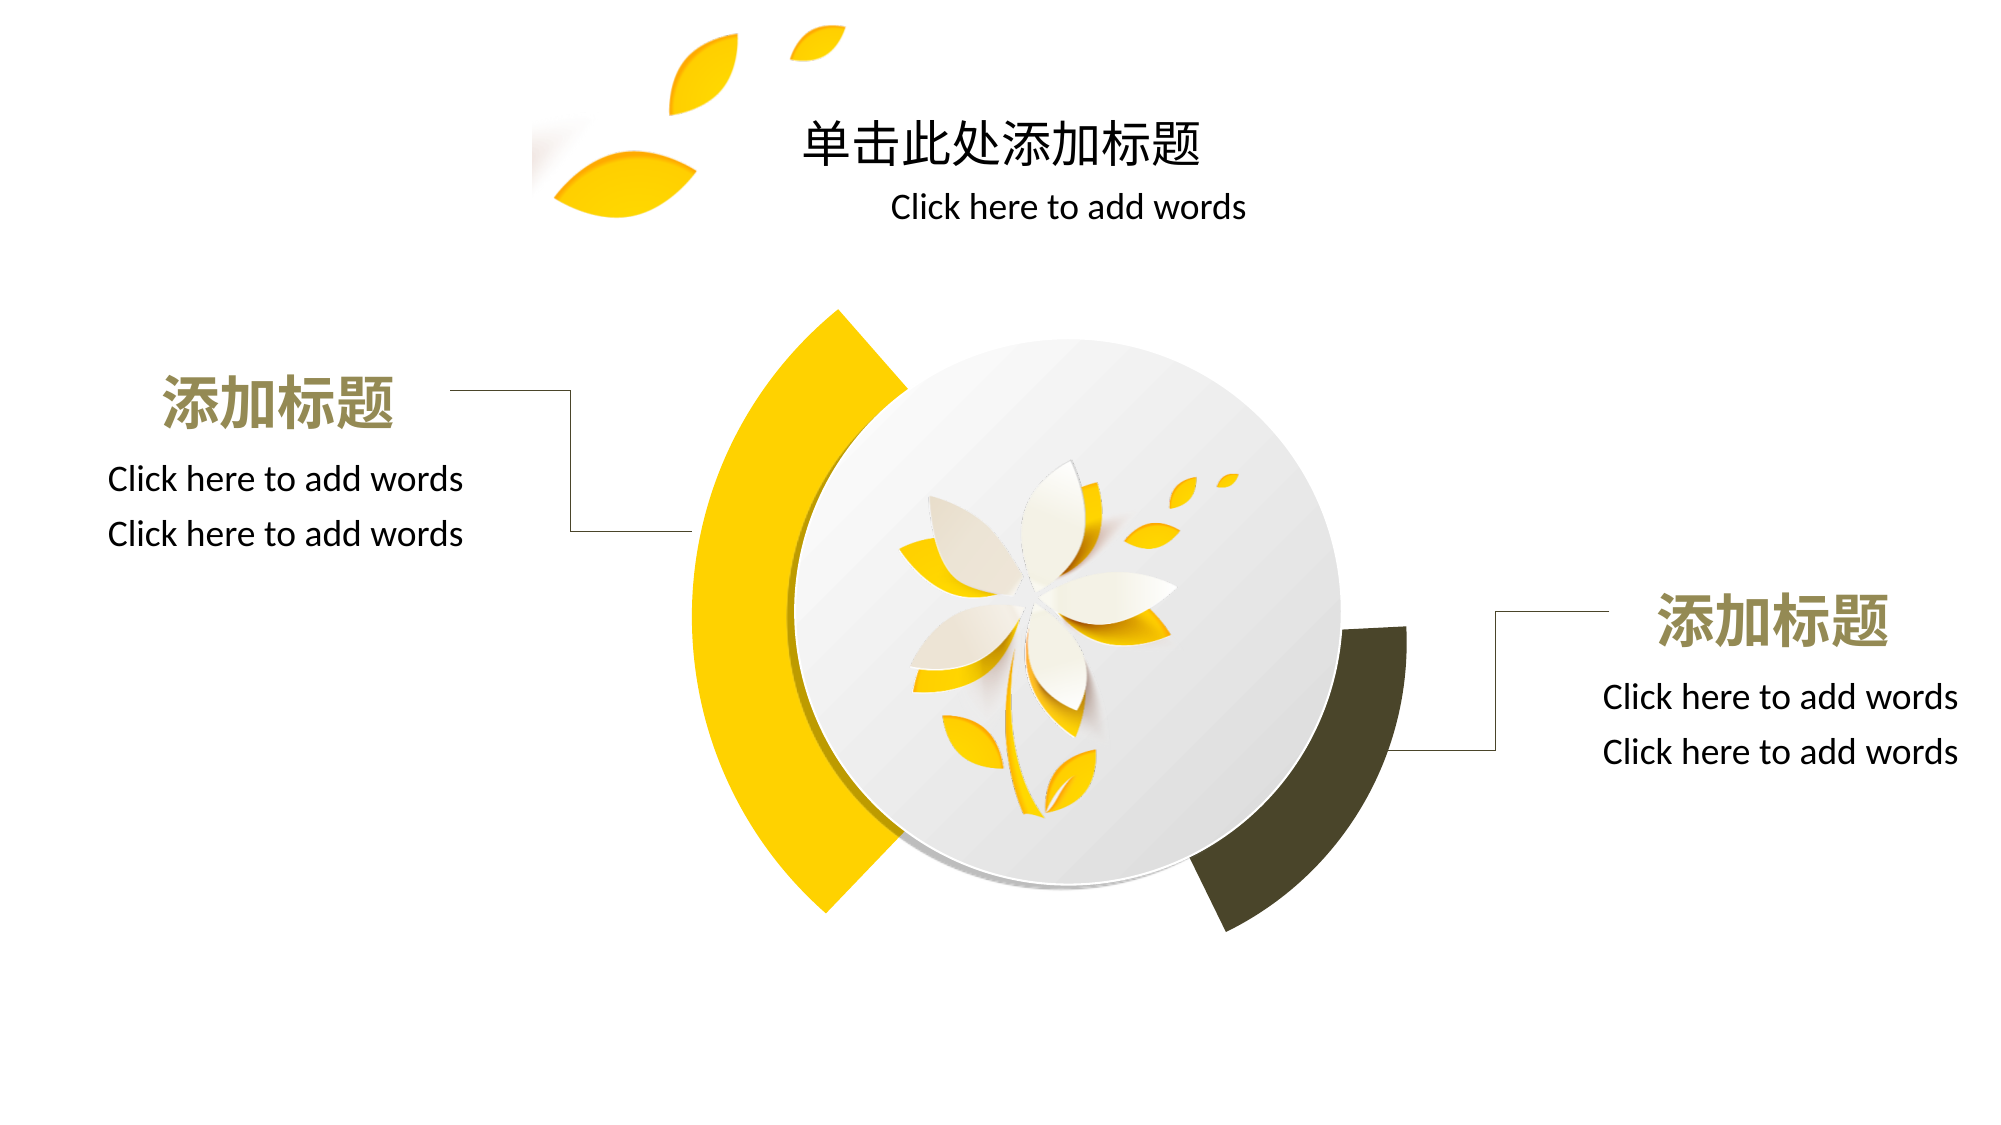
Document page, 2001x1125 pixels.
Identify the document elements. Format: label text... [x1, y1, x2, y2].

text_box [691, 309, 909, 914]
text_box 添加标题 [1641, 576, 2000, 662]
text_box Click here to add words [93, 501, 506, 562]
text_box [1190, 627, 1388, 933]
text_box [946, 856, 1191, 885]
text_box [795, 445, 851, 777]
text_box Click here to add words [1588, 719, 2000, 780]
picture [532, 0, 966, 239]
text_box Click here to add words [966, 174, 1472, 235]
text_box 添加标题 [146, 358, 590, 444]
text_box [449, 390, 692, 532]
text_box [871, 338, 1266, 422]
text_box Click here to add words [93, 446, 449, 501]
text_box Click here to add words [1610, 664, 2000, 719]
picture [851, 422, 1286, 856]
text_box 单击此处添加标题 [966, 104, 1382, 174]
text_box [1381, 611, 1610, 751]
text_box [1286, 445, 1342, 777]
